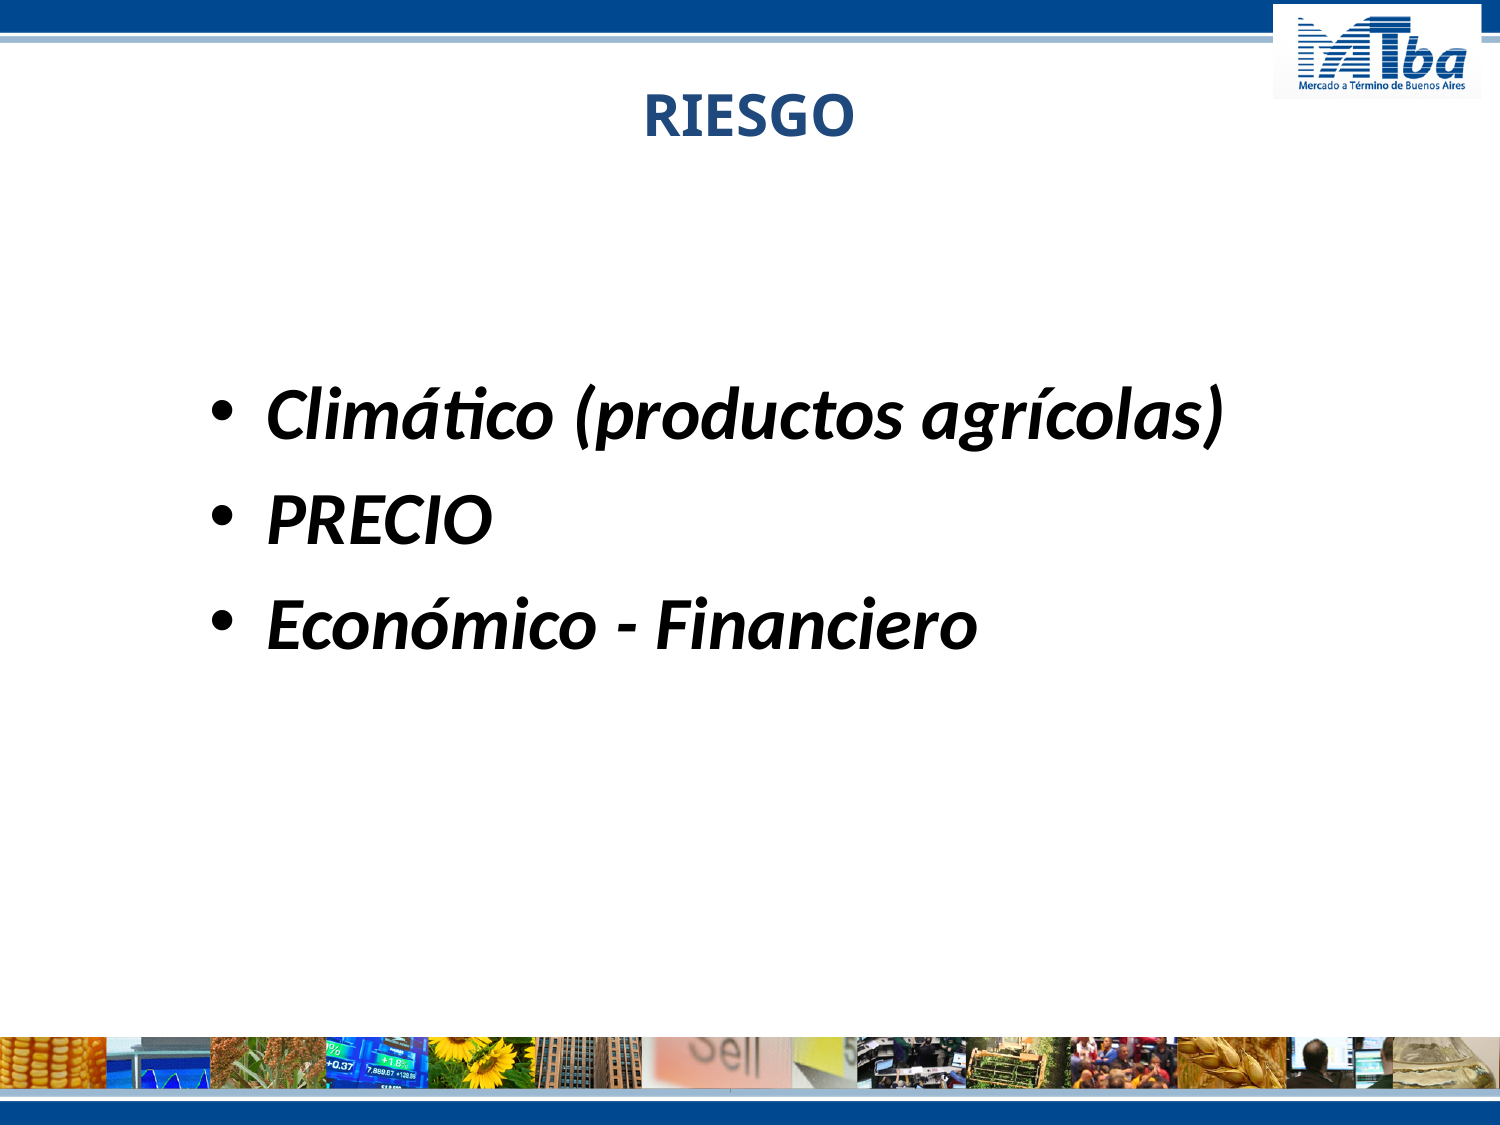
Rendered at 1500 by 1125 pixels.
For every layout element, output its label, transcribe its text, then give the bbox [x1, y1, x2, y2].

list Climático (productos agrícolas) PRECIO Económico - Financiero [194, 261, 1270, 681]
picture [0, 0, 1500, 99]
text_box RIESGO [41, 78, 1459, 149]
picture [0, 1037, 1500, 1125]
